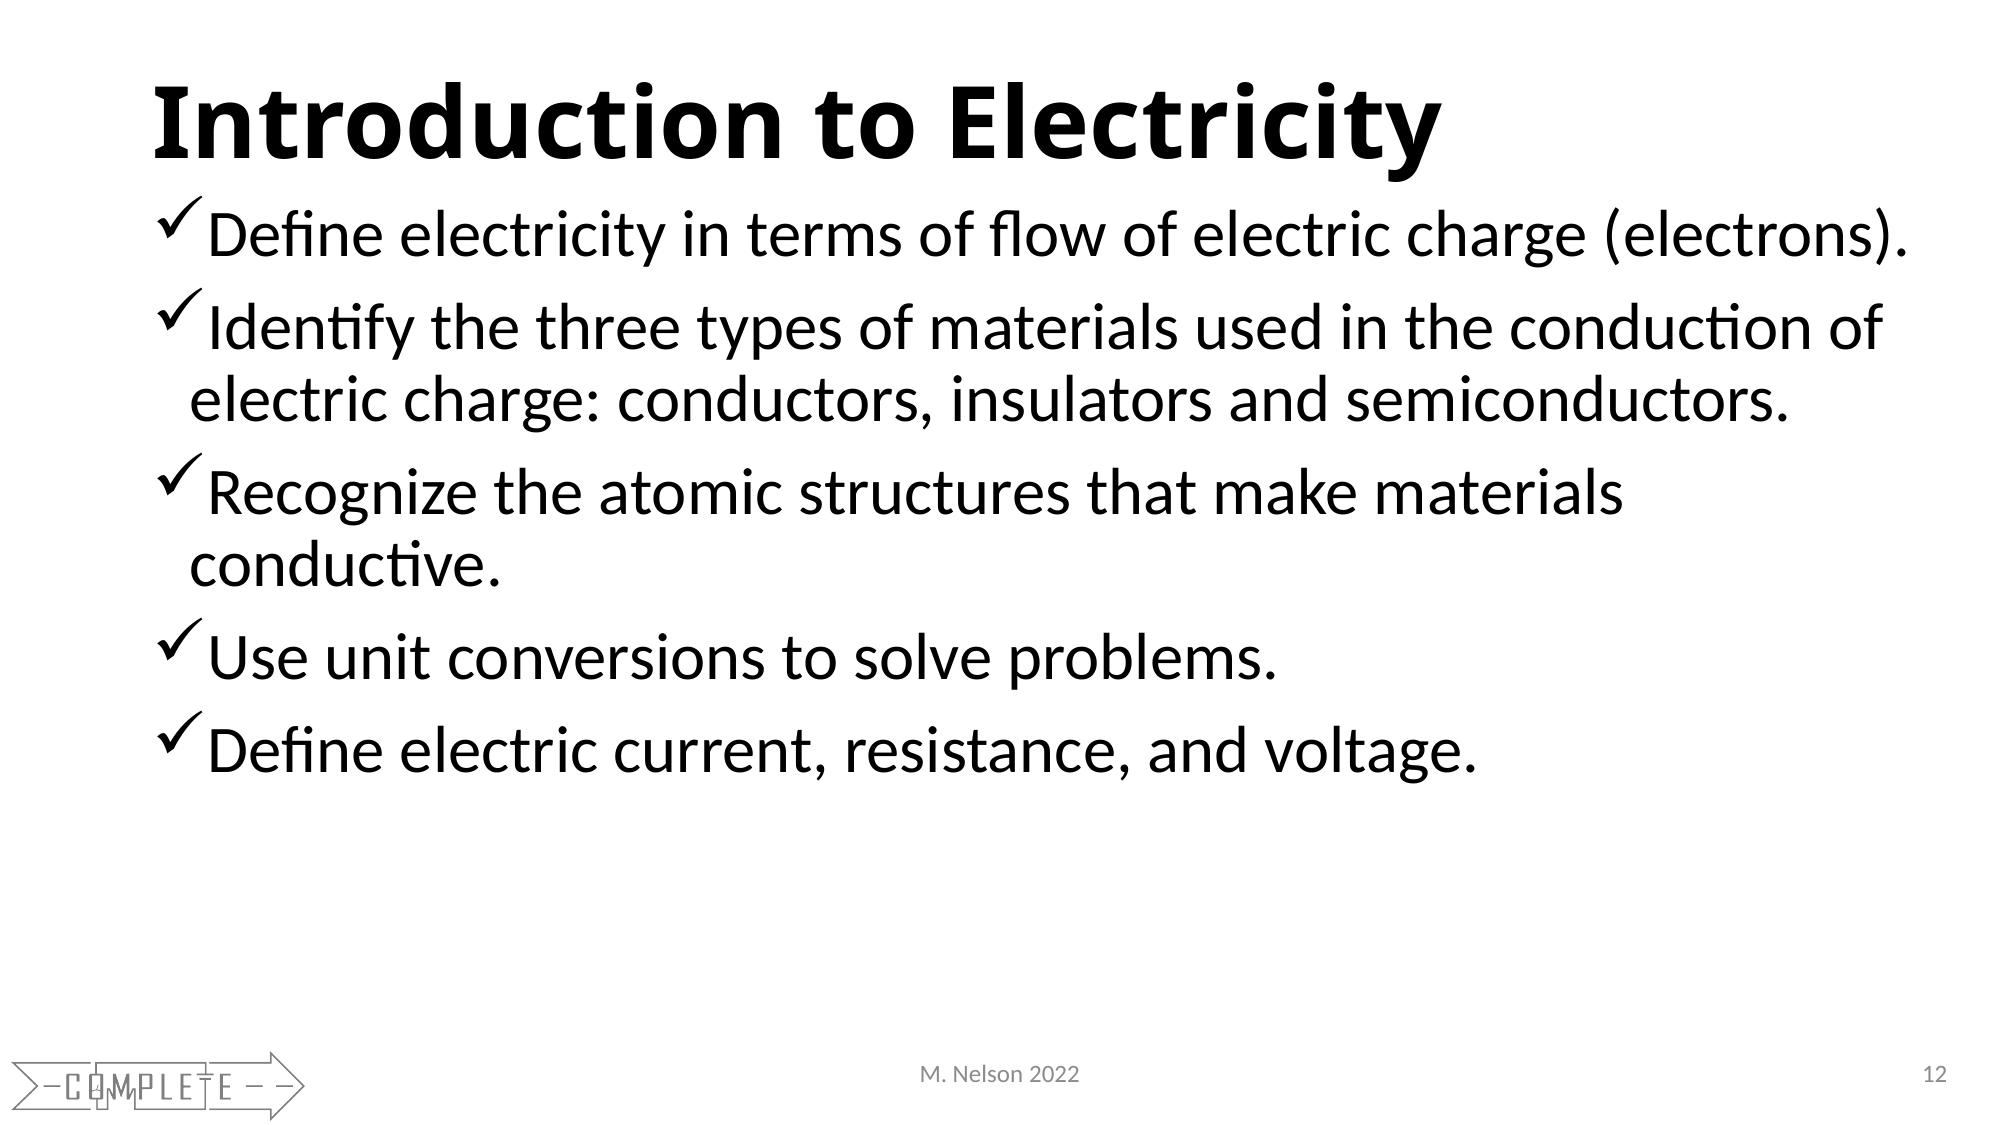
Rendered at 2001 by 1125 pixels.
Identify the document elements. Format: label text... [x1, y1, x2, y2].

slide_number 12 [1512, 1042, 1963, 1103]
title Introduction to Electricity [137, 59, 1863, 191]
list Define electricity in terms of flow of electric charge (electrons). Identify the three types of materials used in the conduction of electric charge: conductors, insulators and semiconductors. Recognize the atomic structures that make materials conductive. Use unit conversions to solve problems. Define electric current, resistance, and voltage. [137, 191, 1963, 1014]
footer M. Nelson 2022 [662, 1042, 1338, 1103]
picture [0, 1035, 309, 1125]
